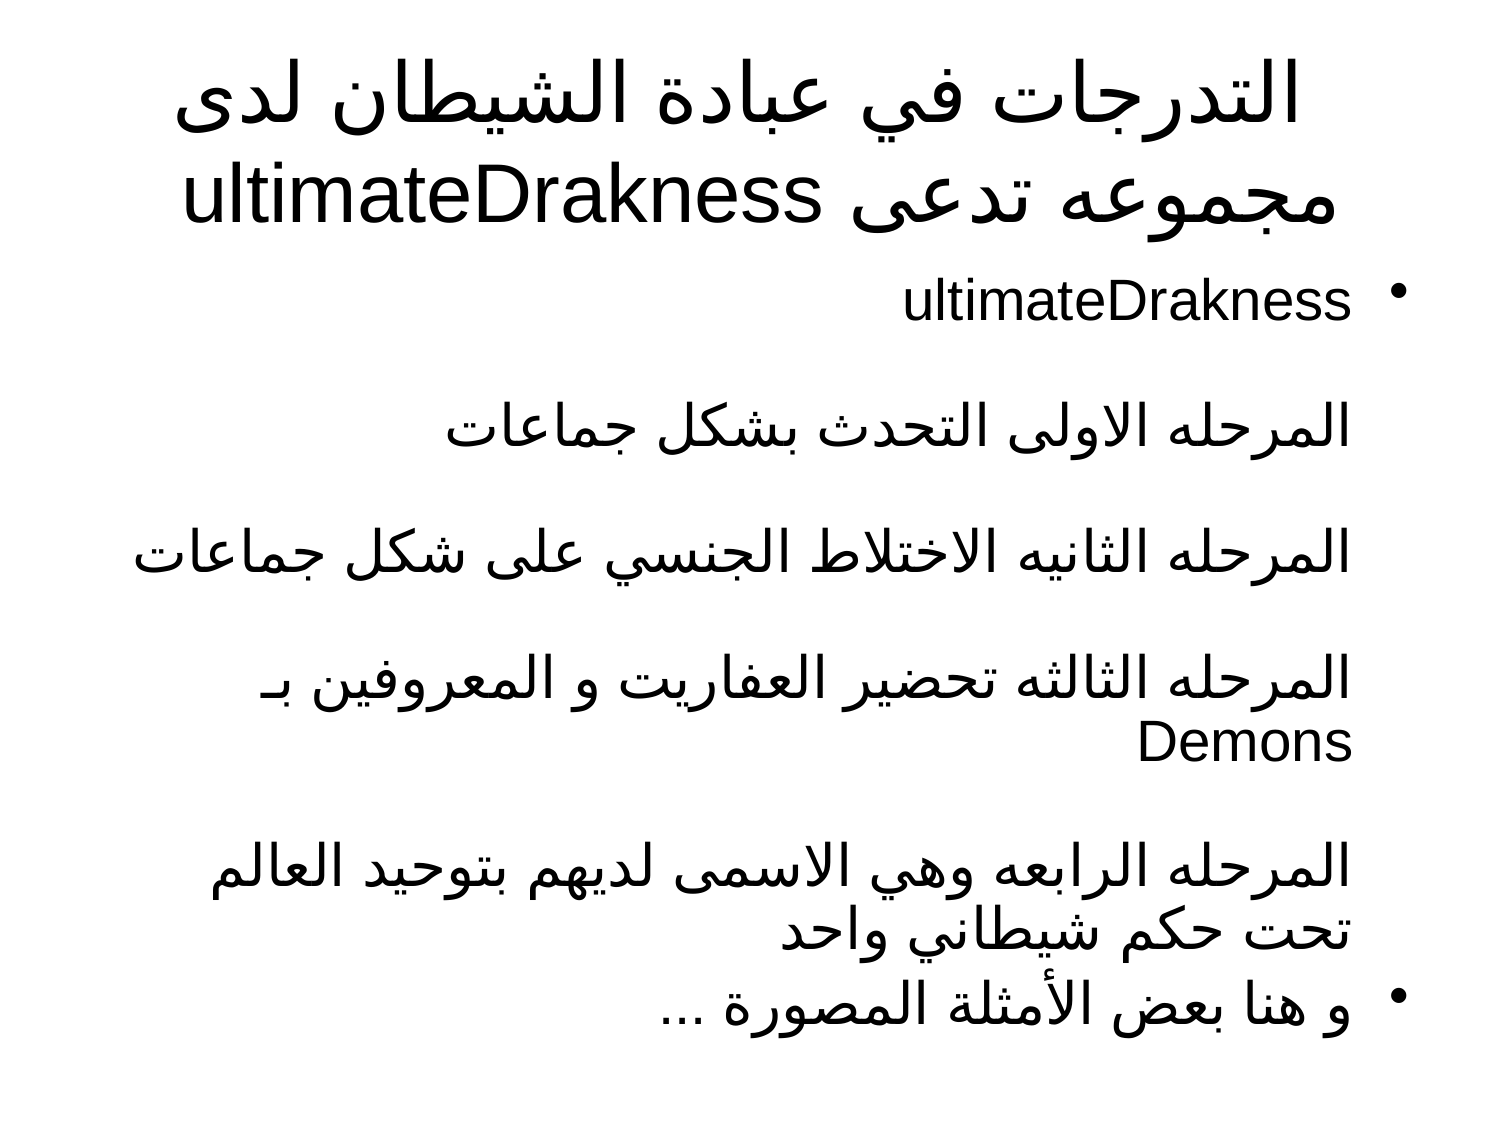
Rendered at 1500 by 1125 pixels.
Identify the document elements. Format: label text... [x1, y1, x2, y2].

list ultimateDrakness المرحله الاولى التحدث بشكل جماعات المرحله الثانيه الاختلاط الجنسي على شكل جماعات المرحله الثالثه تحضير العفاريت و المعروفين بـ Demons المرحله الرابعه وهي الاسمى لديهم بتوحيد العالم تحت حكم شيطاني واحد و هنا بعض الأمثلة المصورة ... [74, 262, 1426, 1006]
title التدرجات في عبادة الشيطان لدى مجموعه تدعى ultimateDrakness [74, 44, 1426, 233]
